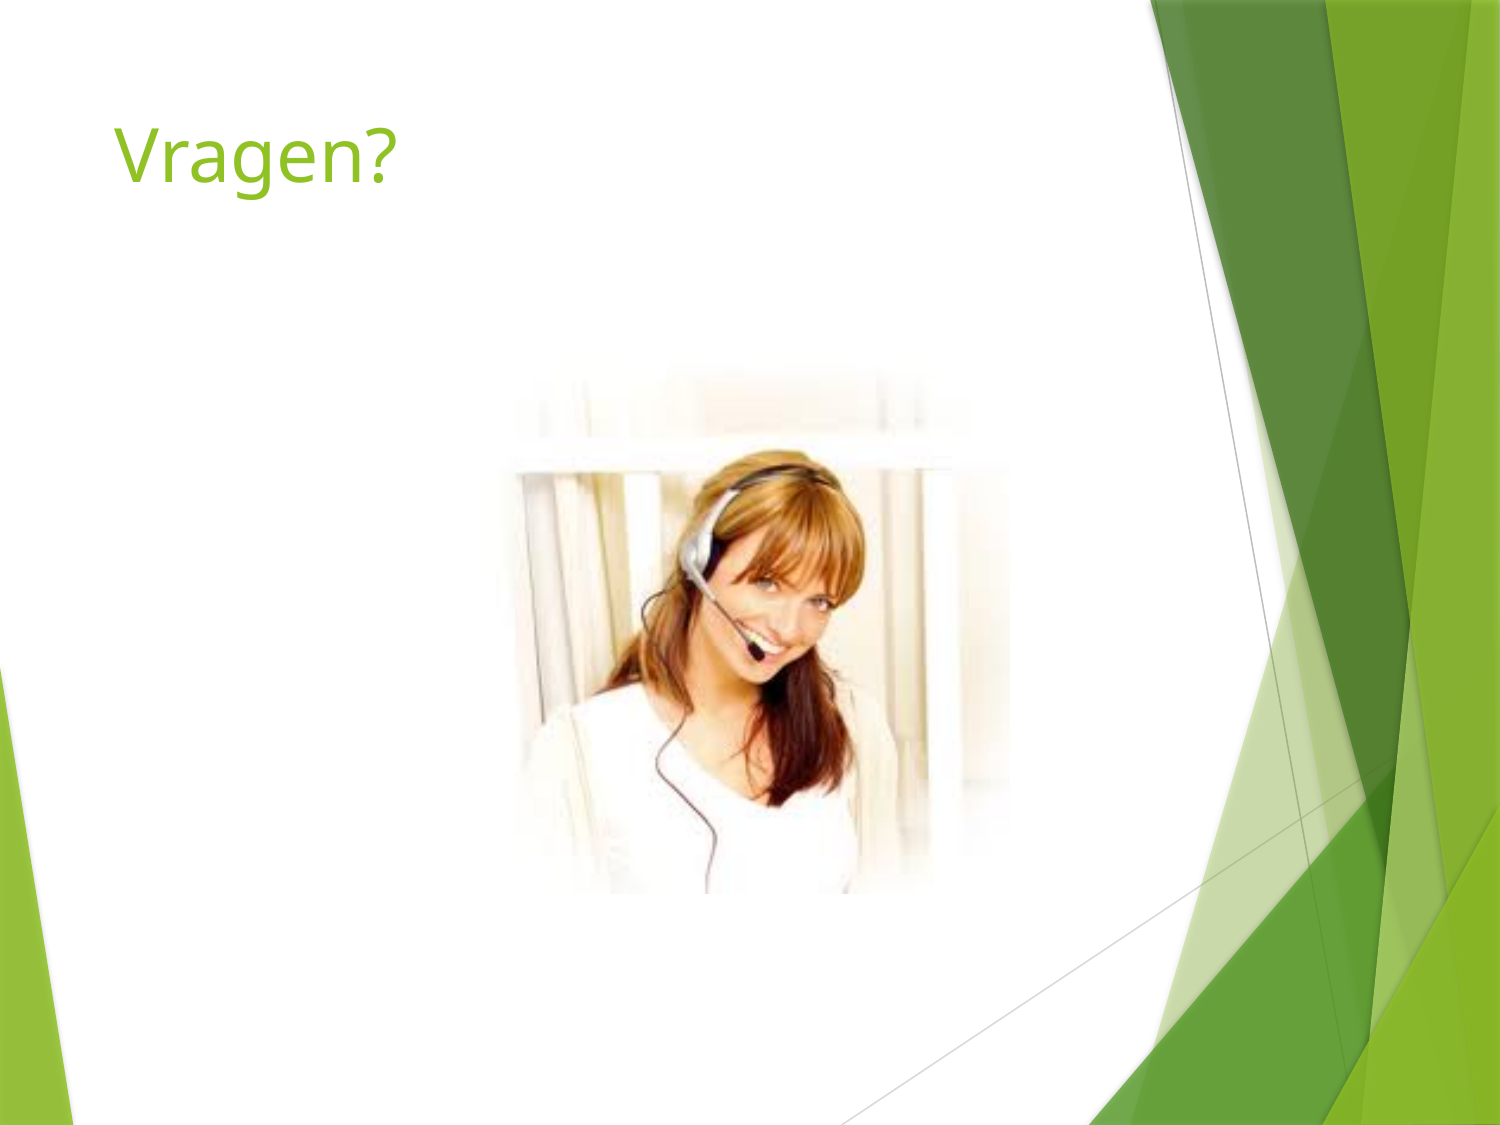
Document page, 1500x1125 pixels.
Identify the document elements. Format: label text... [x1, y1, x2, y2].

title Vragen? [99, 99, 1142, 317]
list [477, 361, 1010, 894]
